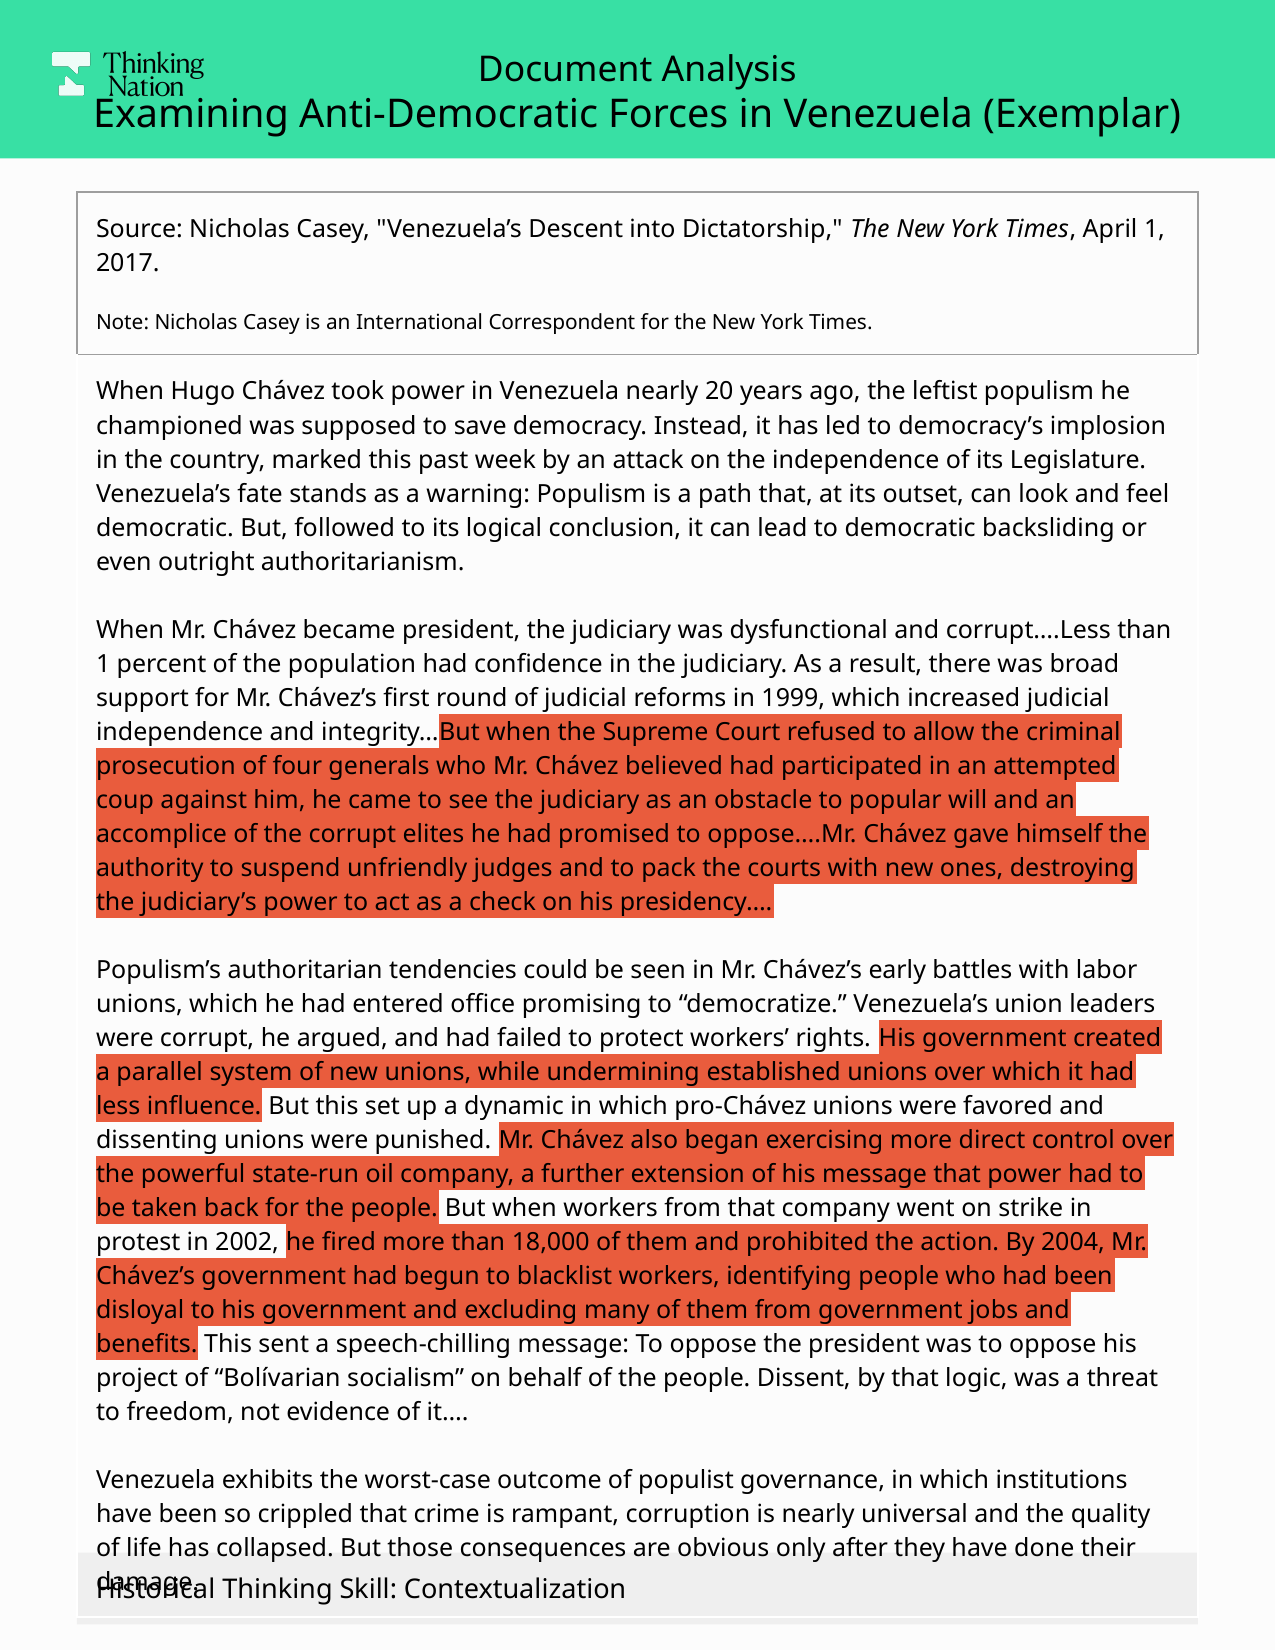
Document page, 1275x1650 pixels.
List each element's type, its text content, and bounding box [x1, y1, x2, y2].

picture [35, 37, 210, 110]
table_cell When Hugo Chávez took power in Venezuela nearly 20 years ago, the leftist populism he championed was supposed to save democracy. Instead, it has led to democracy’s implosion in the country, marked this past week by an attack on the independence of its Legislature. Venezuela’s fate stands as a warning: Populism is a path that, at its outset, can look and feel democratic. But, followed to its logical conclusion, it can lead to democratic backsliding or even outright authoritarianism. When Mr. Chávez became president, the judiciary was dysfunctional and corrupt….Less than 1 percent of the population had confidence in the judiciary. As a result, there was broad support for Mr. Chávez’s first round of judicial reforms in 1999, which increased judicial independence and integrity…But when the Supreme Court refused to allow the criminal prosecution of four generals who Mr. Chávez believed had participated in an attempted coup against him, he came to see the judiciary as an obstacle to popular will and an accomplice of the corrupt elites he had promised to oppose….Mr. Chávez gave himself the authority to suspend unfriendly judges and to pack the courts with new ones, destroying the judiciary’s power to act as a check on his presidency…. Populism’s authoritarian tendencies could be seen in Mr. Chávez’s early battles with labor unions, which he had entered office promising to “democratize.” Venezuela’s union leaders were corrupt, he argued, and had failed to protect workers’ rights. His government created a parallel system of new unions, while undermining established unions over which it had less influence. But this set up a dynamic in which pro-Chávez unions were favored and dissenting unions were punished. Mr. Chávez also began exercising more direct control over the powerful state-run oil company, a further extension of his message that power had to be taken back for the people. But when workers from that company went on strike in protest in 2002, he fired more than 18,000 of them and prohibited the action. By 2004, Mr. Chávez’s government had begun to blacklist workers, identifying people who had been disloyal to his government and excluding many of them from government jobs and benefits. This sent a speech-chilling message: To oppose the president was to oppose his project of “Bolívarian socialism” on behalf of the people. Dissent, by that logic, was a threat to freedom, not evidence of it…. Venezuela exhibits the worst-case outcome of populist governance, in which institutions have been so crippled that crime is rampant, corruption is nearly universal and the quality of life has collapsed. But those consequences are obvious only after they have done their damage. [78, 355, 1197, 1616]
table_header Source: Nicholas Casey, "Venezuela’s Descent into Dictatorship," The New York Times, April 1, 2017. Note: Nicholas Casey is an International Correspondent for the New York Times. [78, 193, 1197, 354]
text_box Historical Thinking Skill: Contextualization [76, 1618, 1198, 1625]
text_box Document Analysis Examining Anti-Democratic Forces in Venezuela (Exemplar) [0, 0, 1275, 159]
